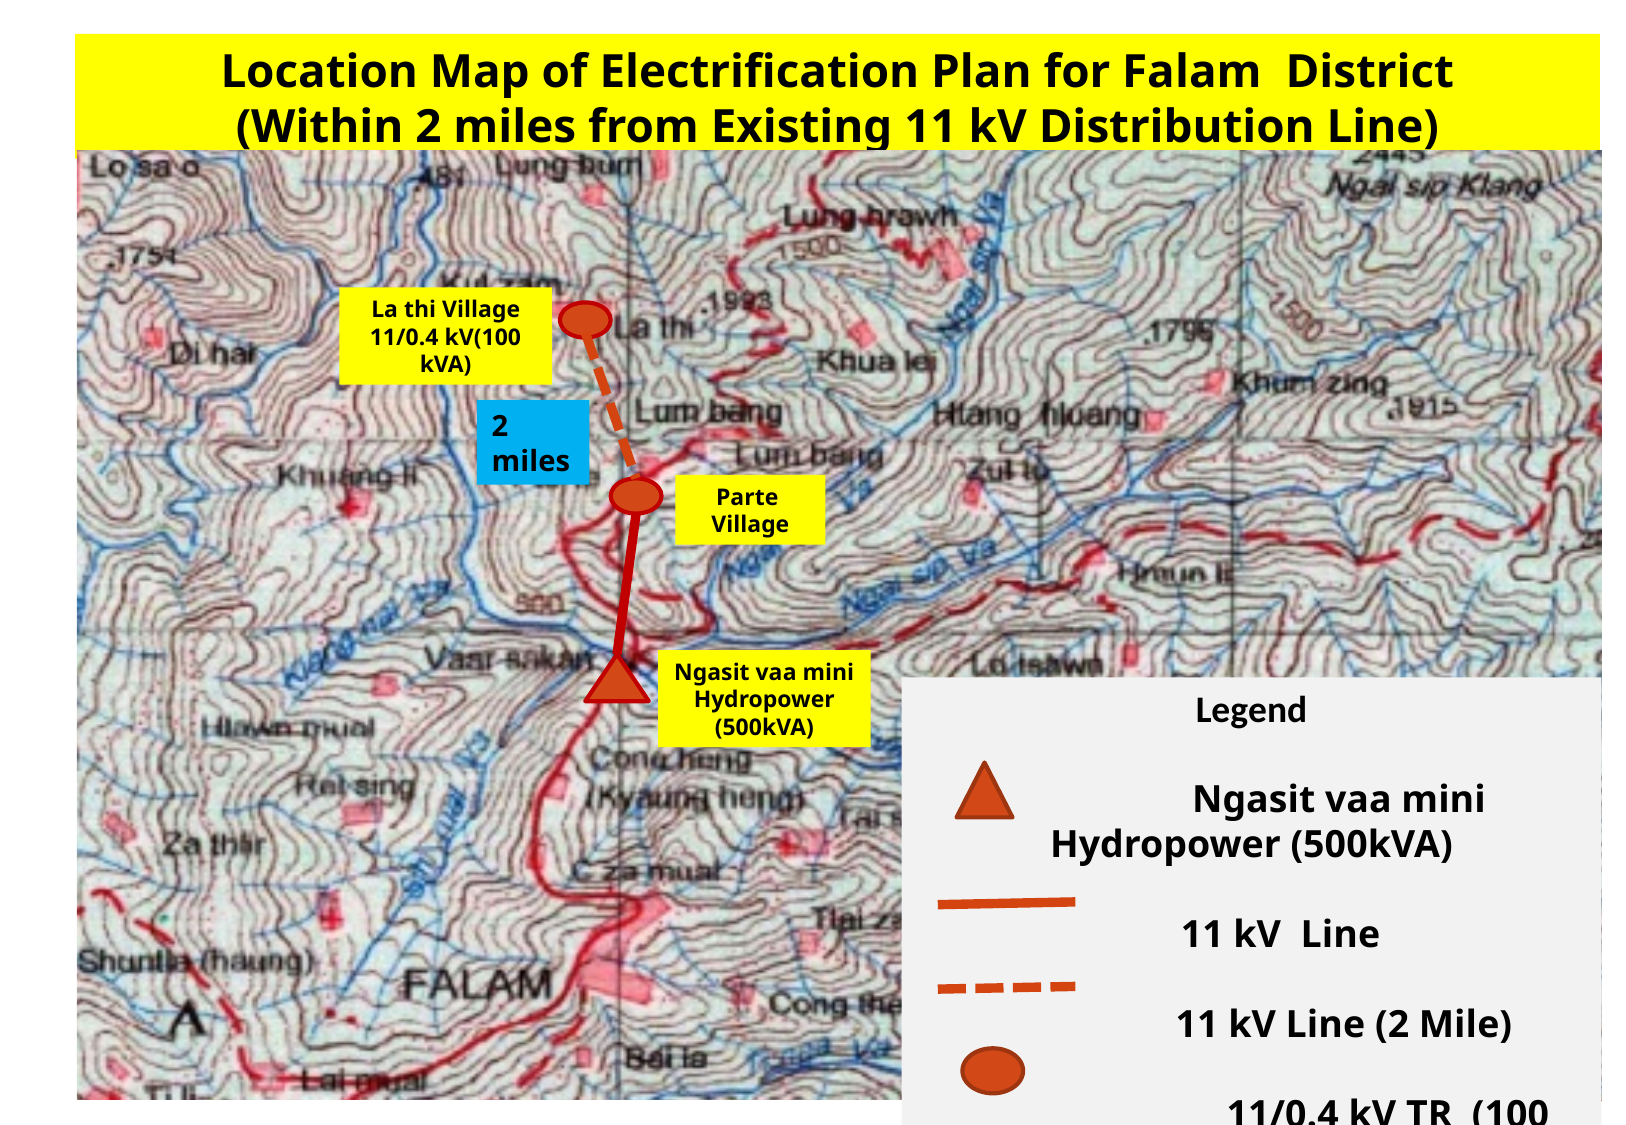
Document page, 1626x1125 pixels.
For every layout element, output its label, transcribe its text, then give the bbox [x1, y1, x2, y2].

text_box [937, 986, 1076, 990]
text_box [937, 901, 1076, 905]
text_box Legend Ngasit vaa mini Hydropower (500kVA) 11 kV Line 11 kV Line (2 Mile) 11/0.4 kV TR (100 kVA) [901, 1108, 1602, 1125]
text_box Location Map of Electrification Plan for Falam District (Within 2 miles from Existing 11 kV Distribution Line) [75, 33, 1600, 150]
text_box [76, 149, 1603, 1101]
